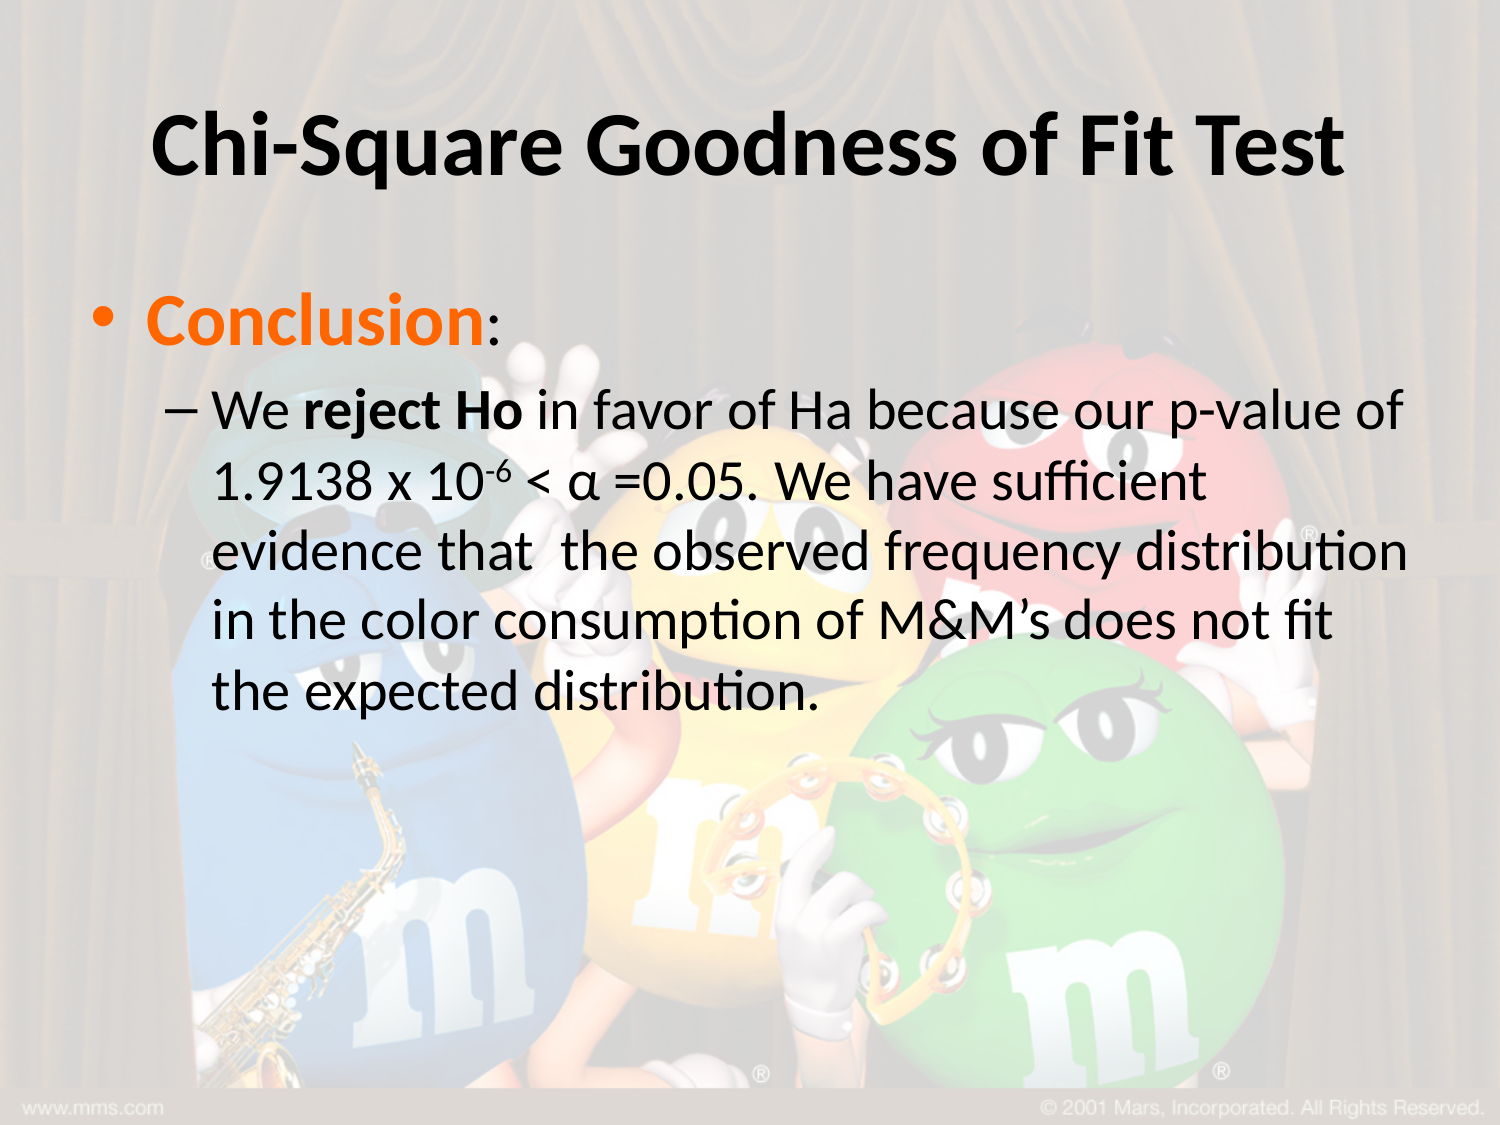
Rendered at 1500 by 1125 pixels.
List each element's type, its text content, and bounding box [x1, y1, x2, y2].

title Chi-Square Goodness of Fit Test [75, 45, 1425, 233]
list Conclusion: We reject Ho in favor of Ha because our p-value of 1.9138 x 10-6 < α =0.05. We have sufficient evidence that the observed frequency distribution in the color consumption of M&M’s does not fit the expected distribution. [75, 262, 1425, 1005]
